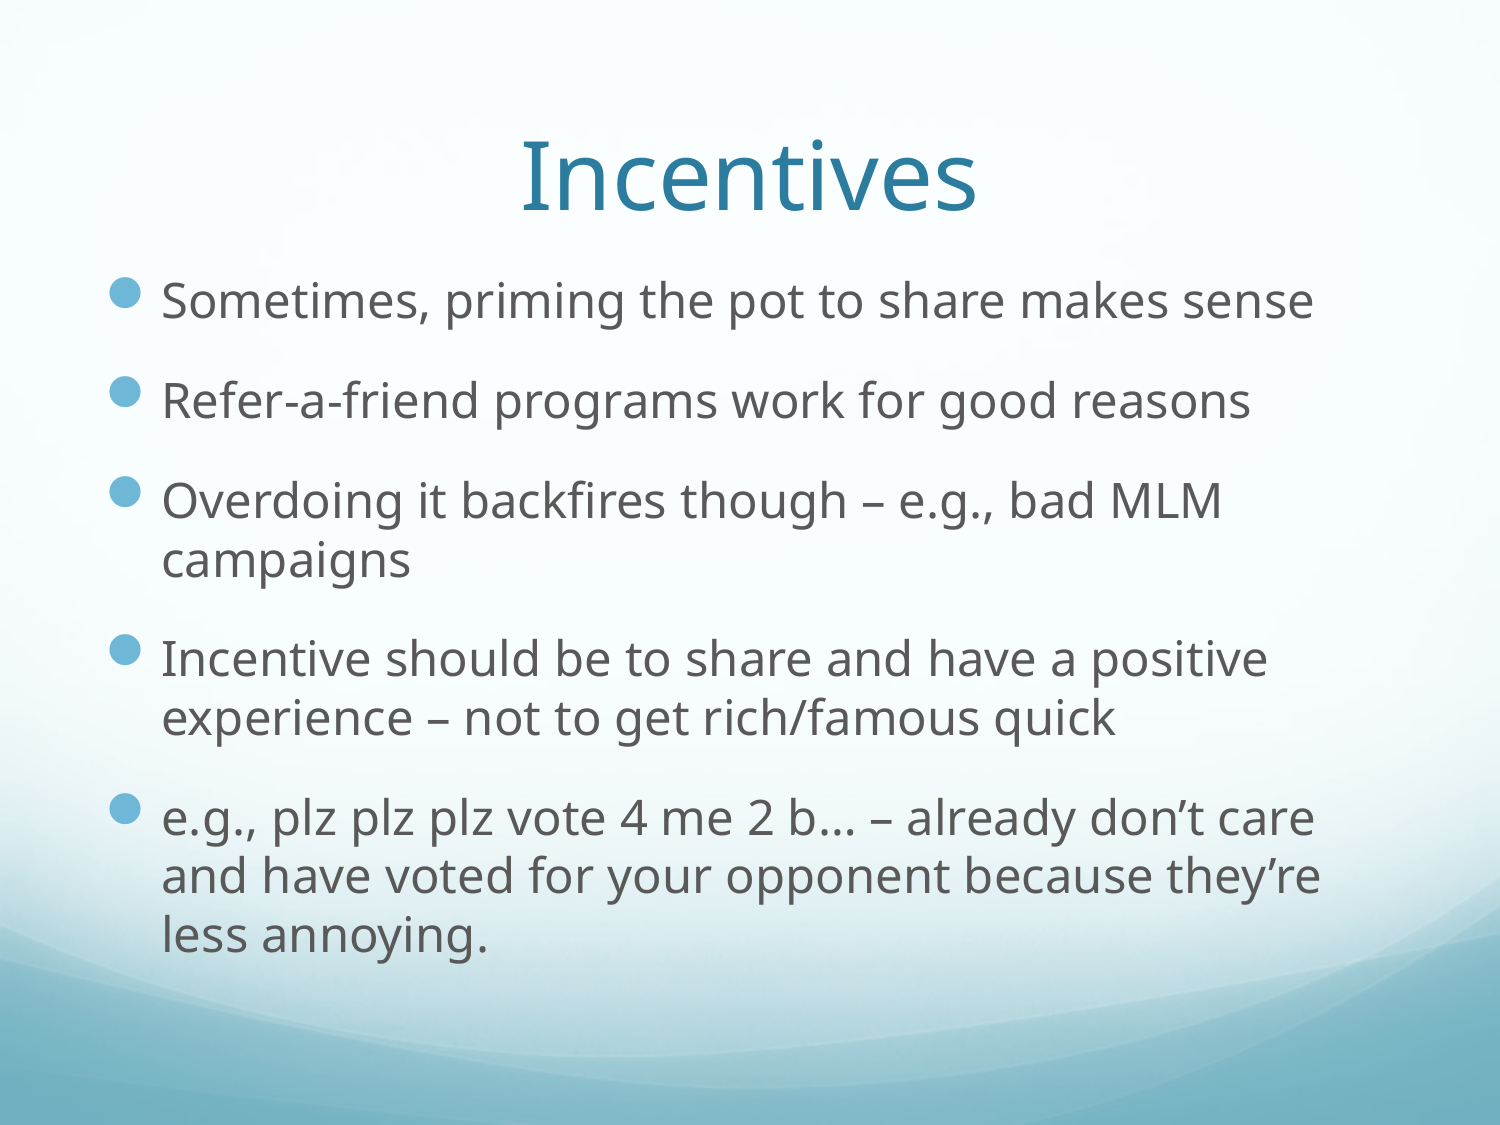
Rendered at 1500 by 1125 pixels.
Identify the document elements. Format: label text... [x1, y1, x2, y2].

list Sometimes, priming the pot to share makes sense Refer-a-friend programs work for good reasons Overdoing it backfires though – e.g., bad MLM campaigns Incentive should be to share and have a positive experience – not to get rich/famous quick e.g., plz plz plz vote 4 me 2 b… – already don’t care and have voted for your opponent because they’re less annoying. [90, 262, 1410, 975]
title Incentives [90, 17, 1410, 237]
